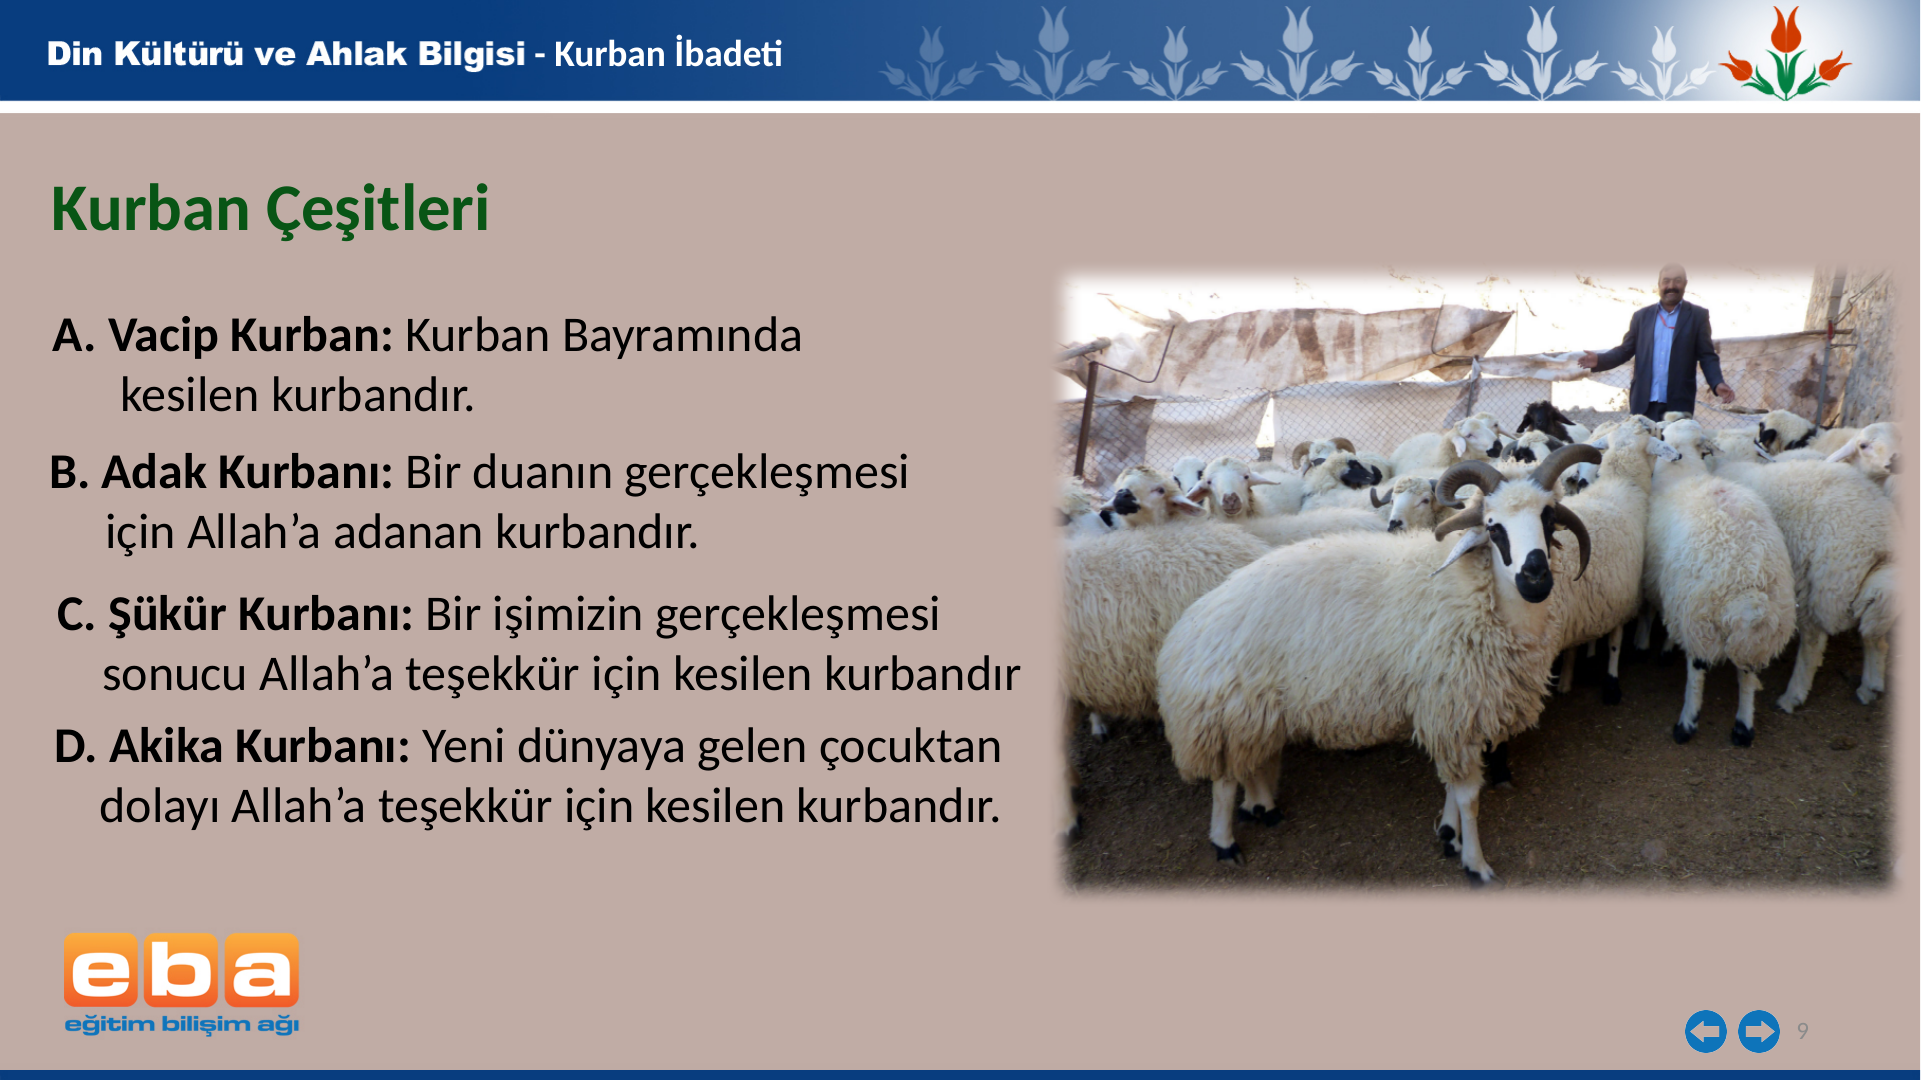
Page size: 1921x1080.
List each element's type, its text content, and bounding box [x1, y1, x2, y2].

text_box B. Adak Kurbanı: Bir duanın gerçekleşmesi için Allah’a adanan kurbandır. [34, 430, 937, 566]
text_box D. Akika Kurbanı: Yeni dünyaya gelen çocuktan dolayı Allah’a teşekkür için kesilen kurbandır. [39, 705, 1029, 840]
text_box C. Şükür Kurbanı: Bir işimizin gerçekleşmesi sonucu Allah’a teşekkür için kesilen kurbandır [42, 573, 1038, 708]
text_box Kurban Çeşitleri [36, 156, 507, 252]
text_box - Kurban İbadeti [519, 21, 799, 81]
slide_number 9 [1376, 1000, 1824, 1059]
text_box A. Vacip Kurban: Kurban Bayramında kesilen kurbandır. [38, 294, 819, 430]
picture [0, 0, 1921, 1080]
